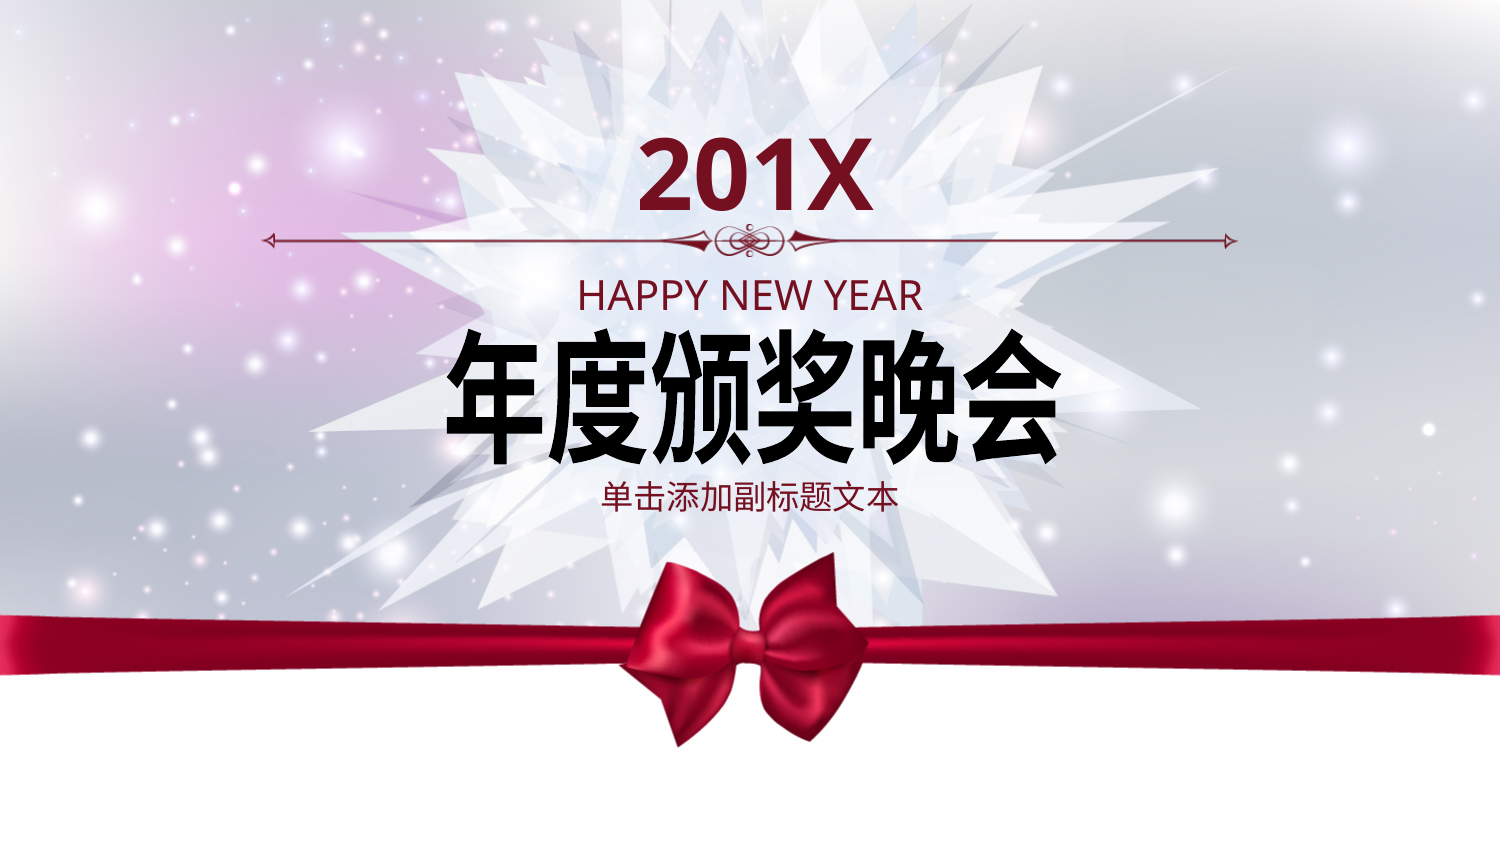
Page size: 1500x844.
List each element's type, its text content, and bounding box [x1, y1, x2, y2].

picture [0, 0, 1500, 844]
text_box 201X [621, 102, 890, 224]
text_box HAPPY NEW YEAR [561, 261, 939, 327]
text_box 单击添加副标题文本 [585, 468, 915, 524]
